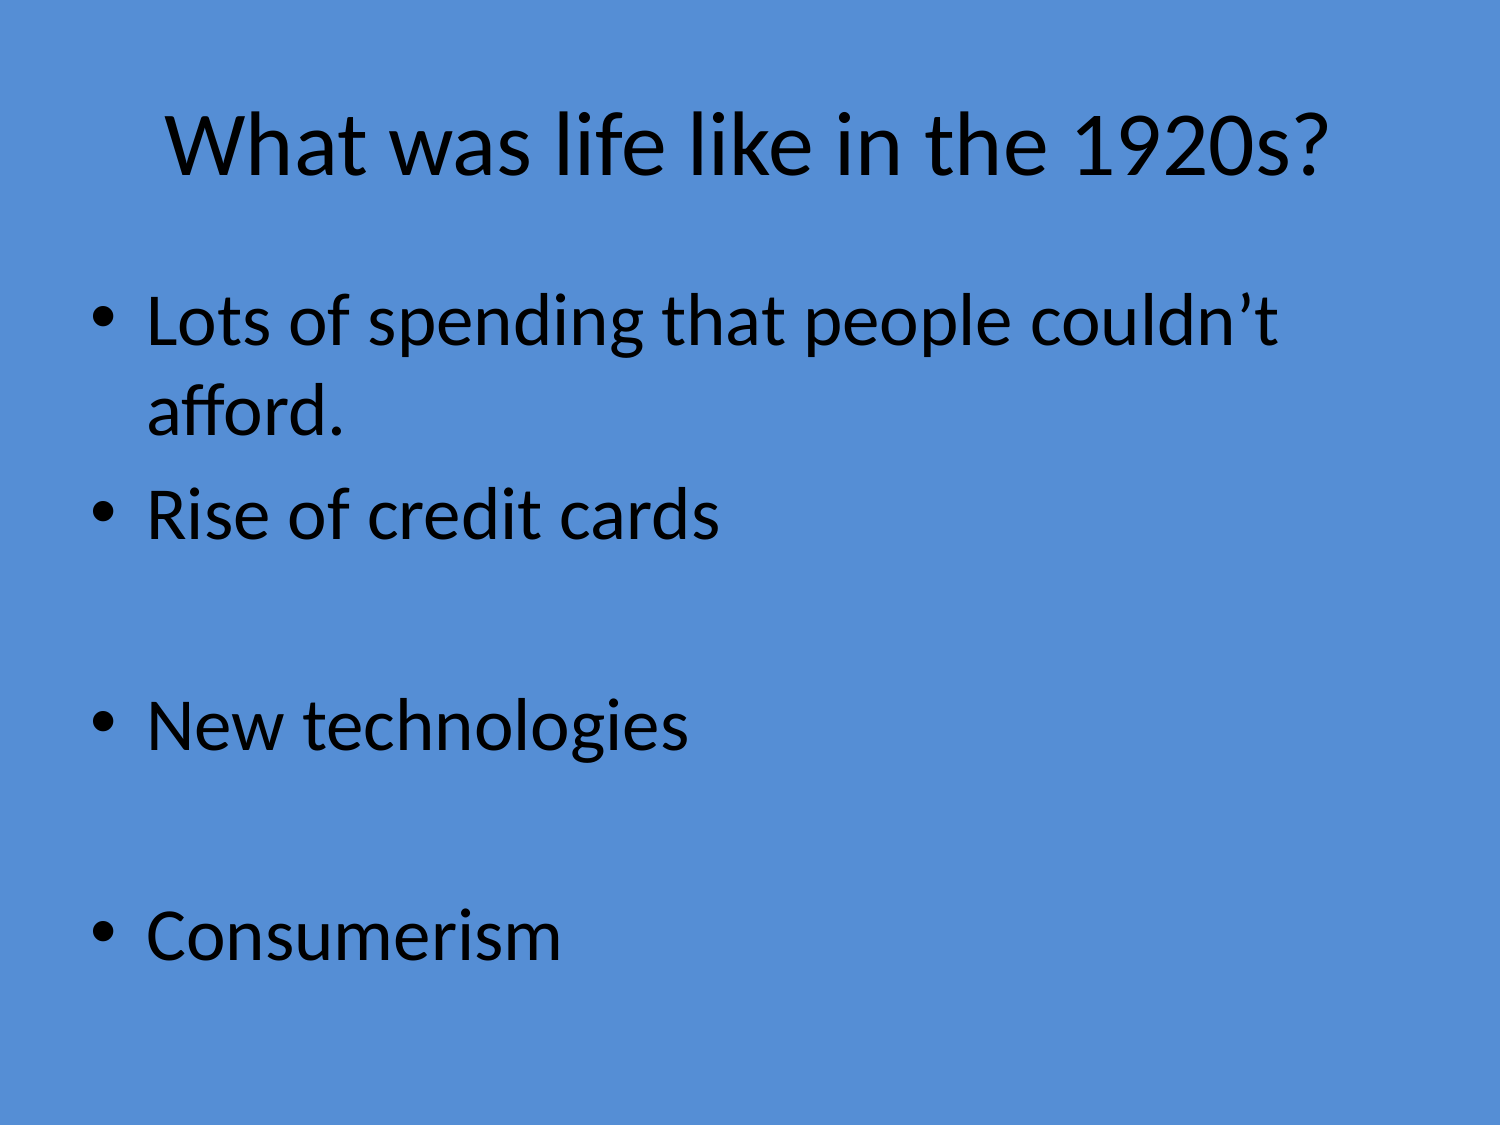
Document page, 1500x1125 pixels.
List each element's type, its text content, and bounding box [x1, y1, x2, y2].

list Lots of spending that people couldn’t afford. Rise of credit cards New technologies Consumerism [75, 262, 1425, 1005]
title What was life like in the 1920s? [75, 45, 1425, 233]
